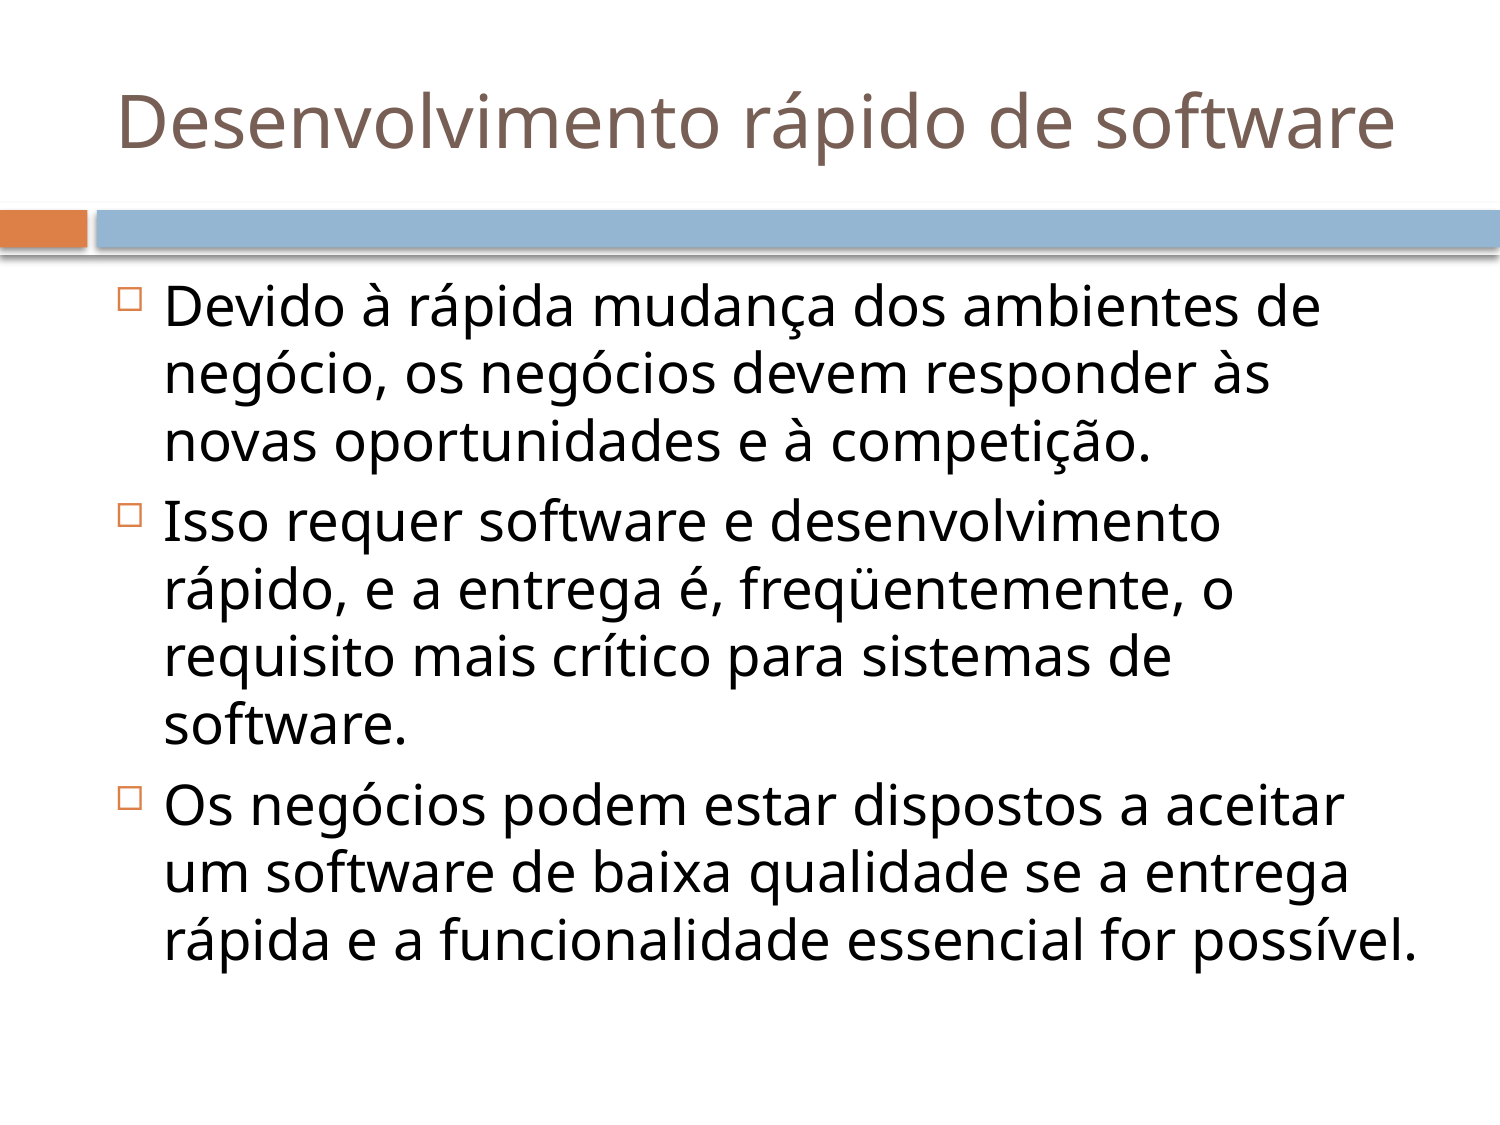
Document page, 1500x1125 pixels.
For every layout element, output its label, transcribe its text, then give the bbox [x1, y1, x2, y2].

title Desenvolvimento rápido de software [100, 37, 1438, 200]
list Devido à rápida mudança dos ambientes de negócio, os negócios devem responder às novas oportunidades e à competição. Isso requer software e desenvolvimento rápido, e a entrega é, freqüentemente, o requisito mais crítico para sistemas de software. Os negócios podem estar dispostos a aceitar um software de baixa qualidade se a entrega rápida e a funcionalidade essencial for possível. [100, 262, 1438, 1000]
